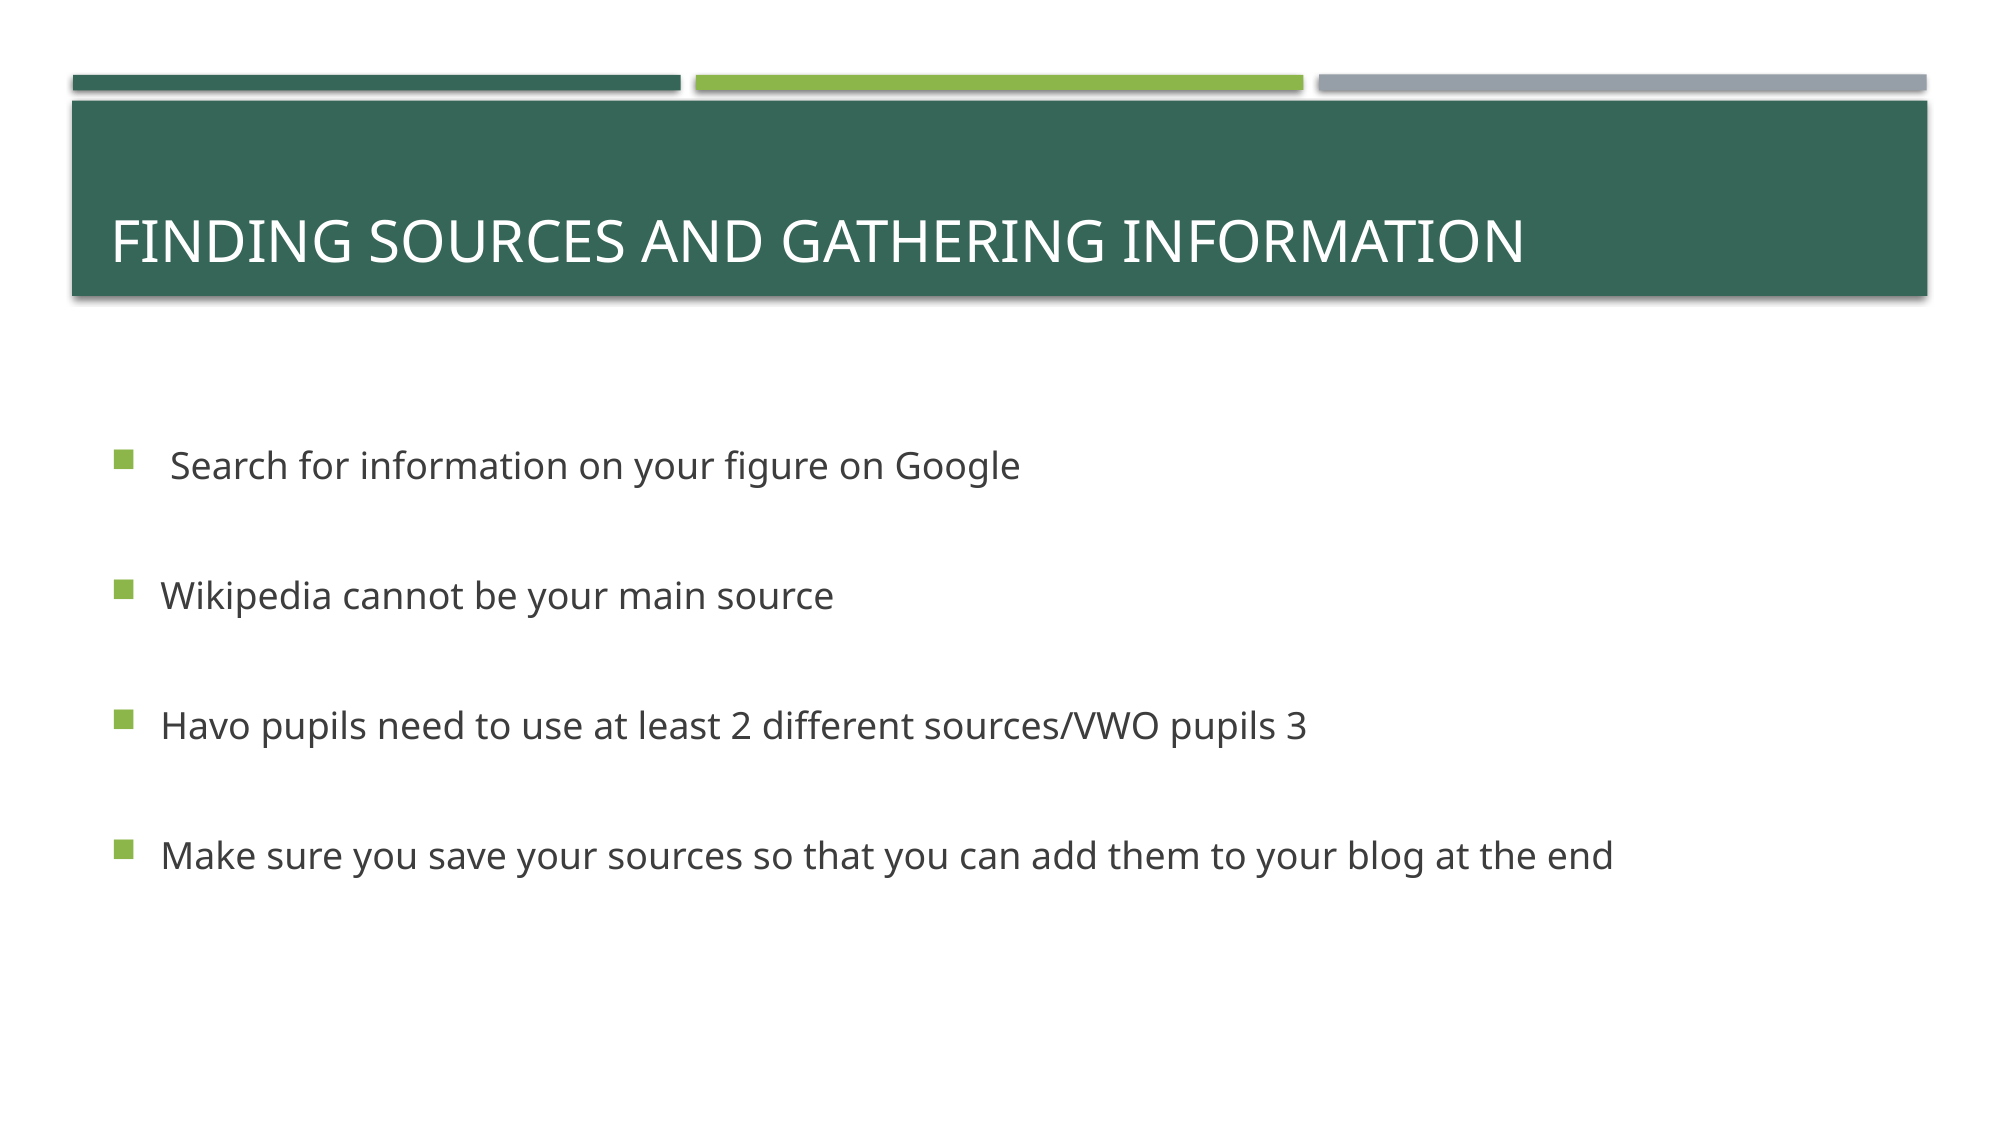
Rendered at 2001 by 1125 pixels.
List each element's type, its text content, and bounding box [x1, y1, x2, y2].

list Search for information on your figure on Google Wikipedia cannot be your main source Havo pupils need to use at least 2 different sources/VWO pupils 3 Make sure you save your sources so that you can add them to your blog at the end [95, 357, 1905, 962]
title Finding sources and gathering information [95, 115, 1905, 282]
